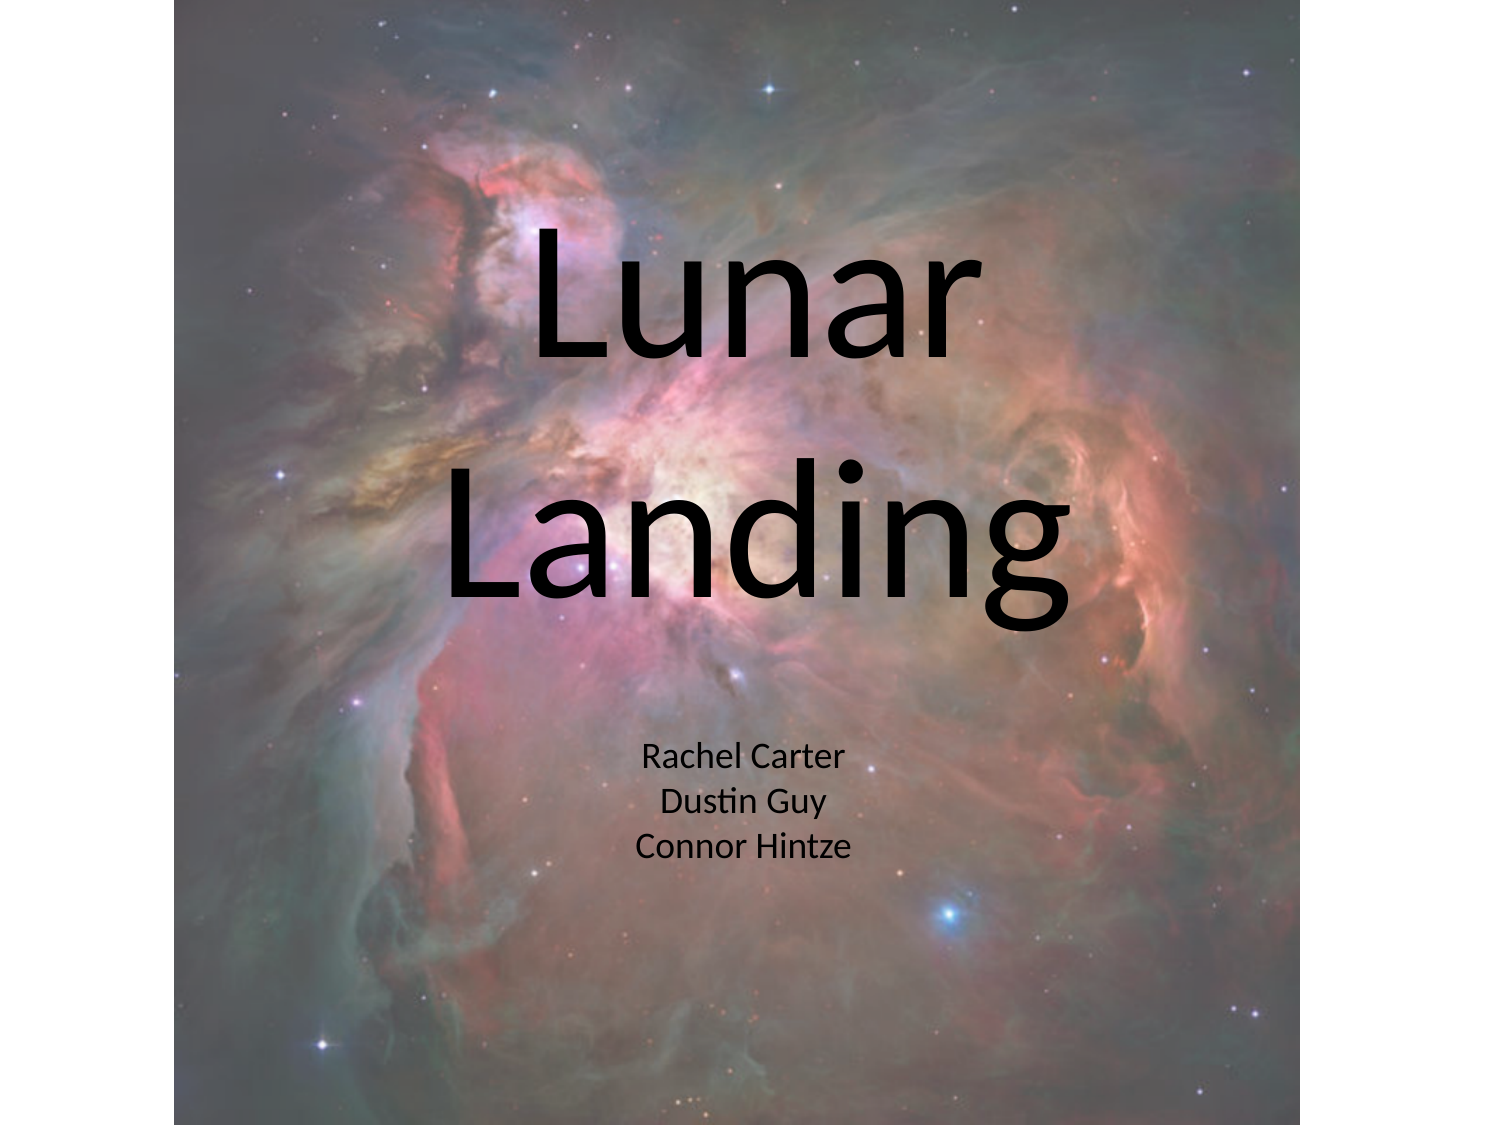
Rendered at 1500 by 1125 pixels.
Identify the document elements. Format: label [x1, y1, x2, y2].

picture [174, 0, 1301, 1125]
